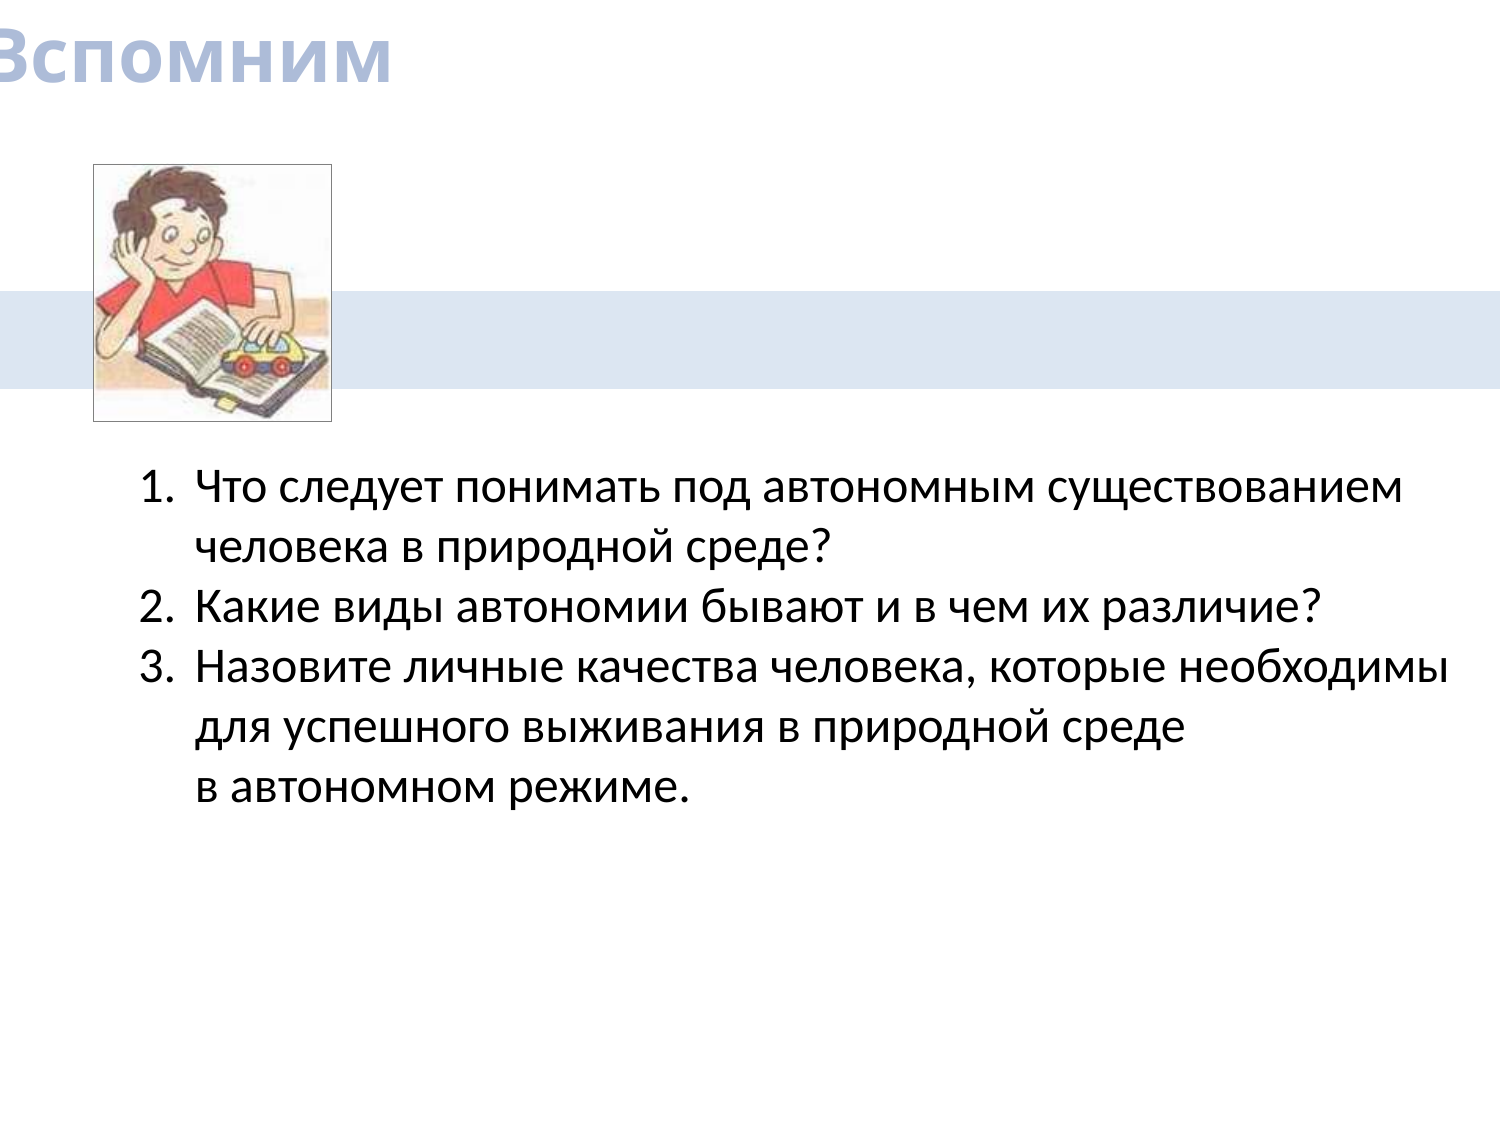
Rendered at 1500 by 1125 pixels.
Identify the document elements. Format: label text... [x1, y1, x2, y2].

text_box [0, 291, 88, 389]
picture [93, 163, 332, 423]
text_box Вспомним [0, 0, 410, 105]
text_box Что следует понимать под автономным существованием человека в природной среде? Какие виды автономии бывают и в чем их различие? Назовите личные качества человека, которые необходимы для успешного выживания в природной среде в автономном режиме. [123, 445, 1477, 820]
text_box [335, 291, 1500, 389]
